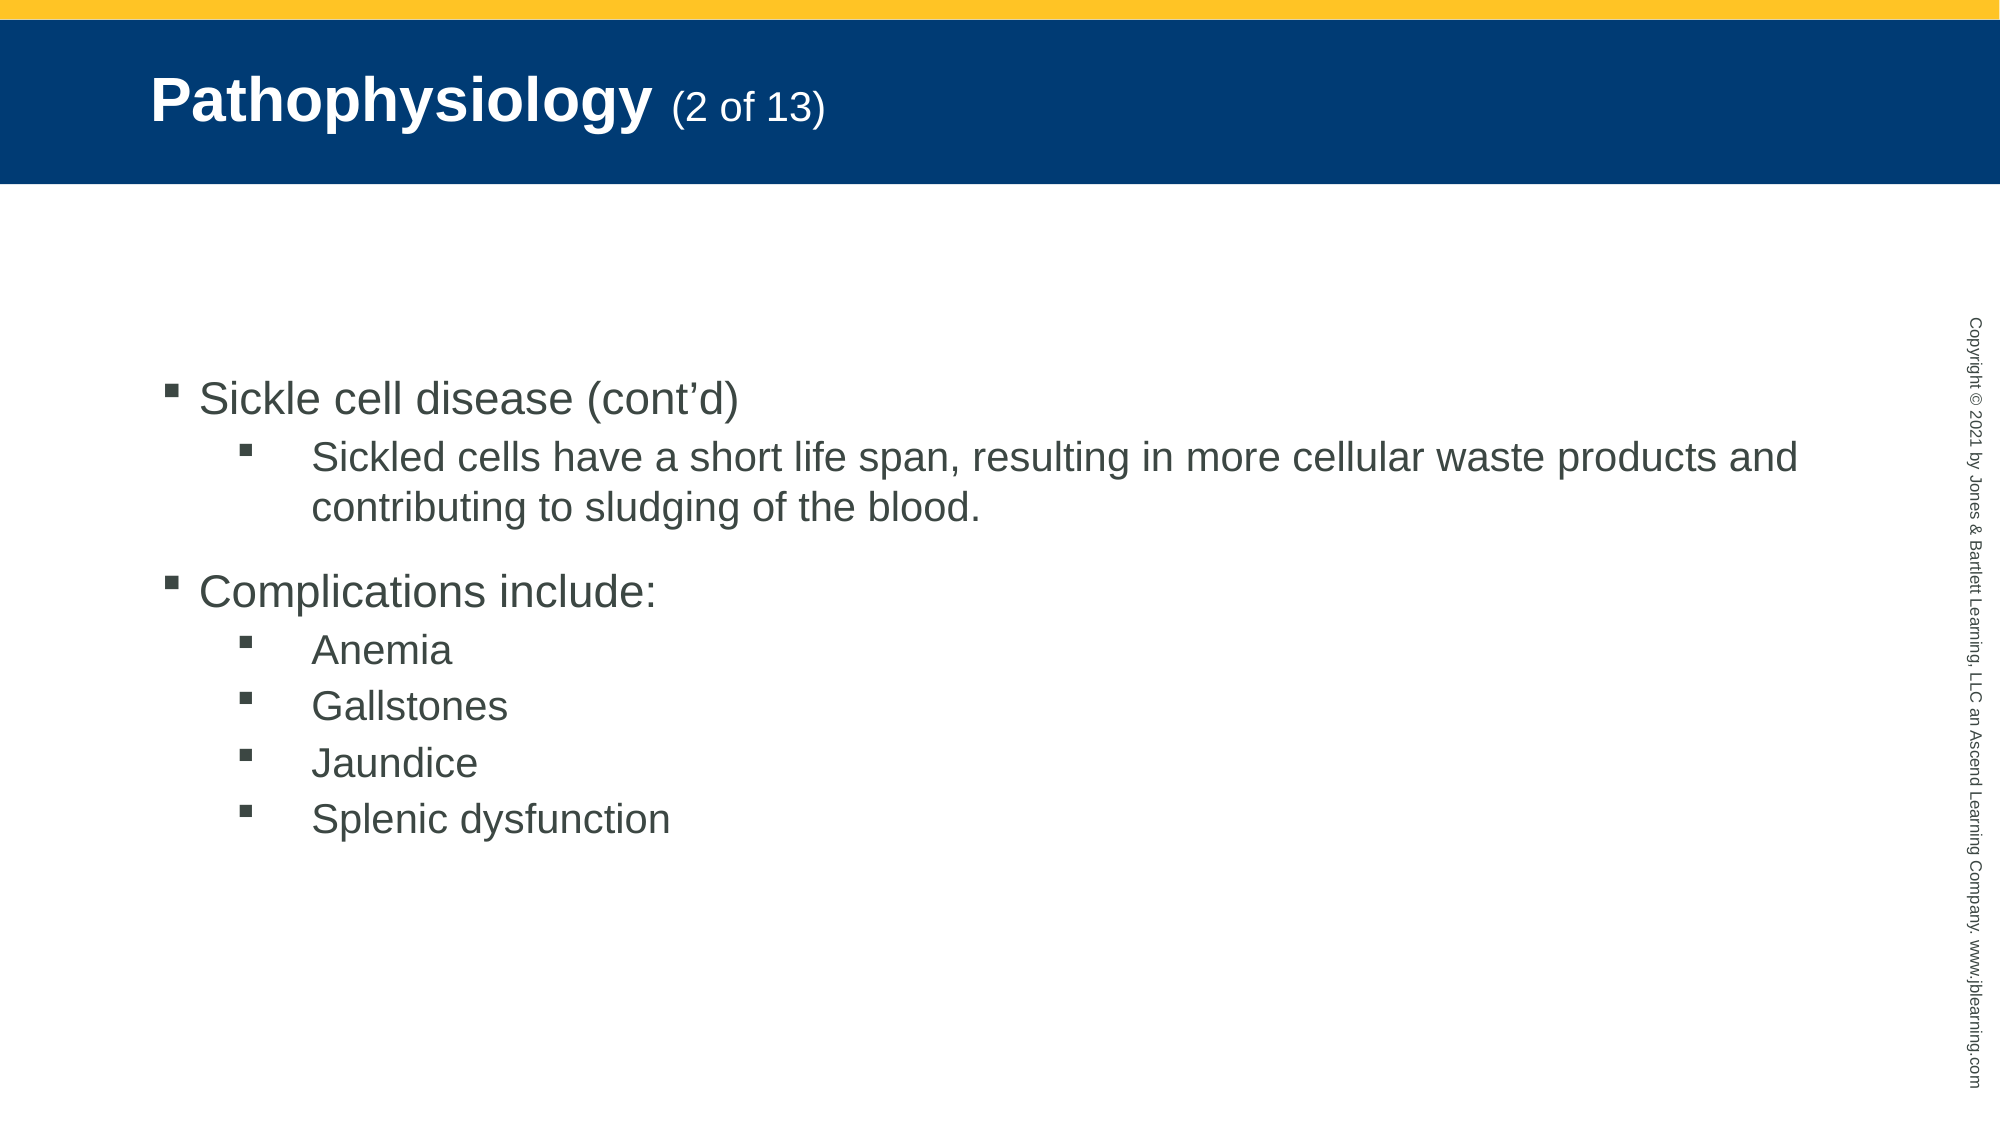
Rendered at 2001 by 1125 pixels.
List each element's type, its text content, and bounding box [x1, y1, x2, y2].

title Pathophysiology (2 of 13) [0, 19, 2000, 185]
list Sickle cell disease (cont’d) Sickled cells have a short life span, resulting in more cellular waste products and contributing to sludging of the blood. Complications include: Anemia Gallstones Jaundice Splenic dysfunction [146, 361, 1859, 1016]
